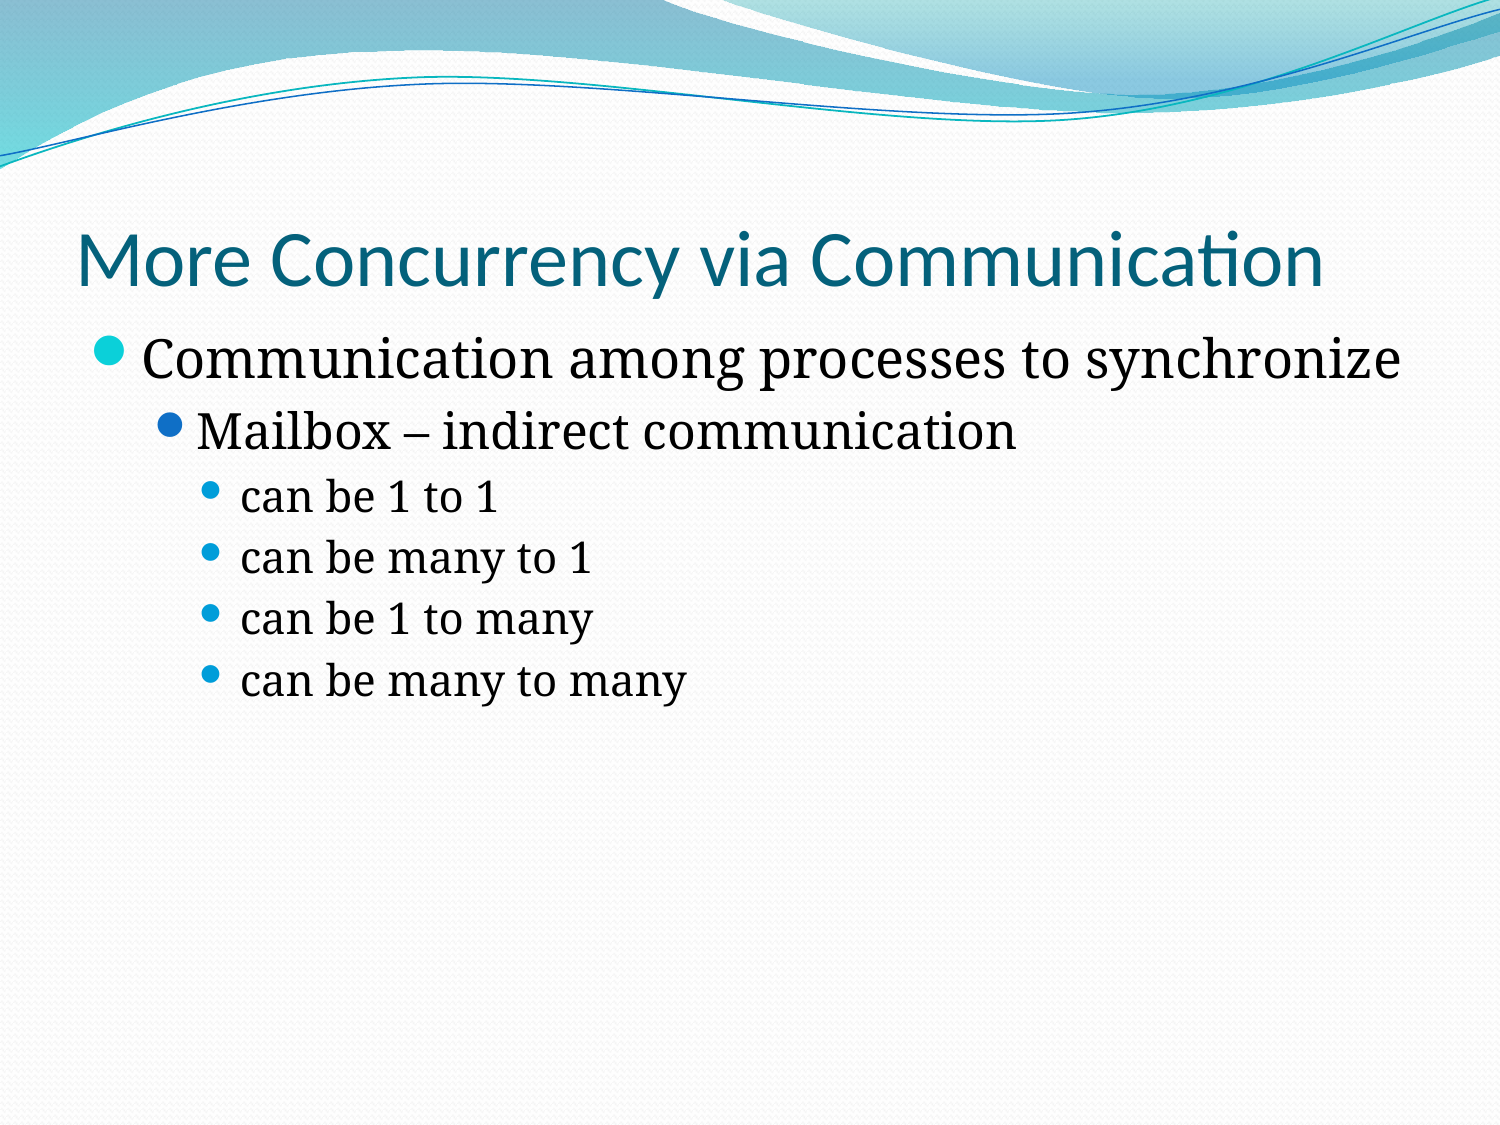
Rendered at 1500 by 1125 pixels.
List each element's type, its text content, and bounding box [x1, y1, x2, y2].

title More Concurrency via Communication [75, 115, 1425, 303]
list Communication among processes to synchronize Mailbox – indirect communication can be 1 to 1 can be many to 1 can be 1 to many can be many to many [75, 317, 1425, 1038]
